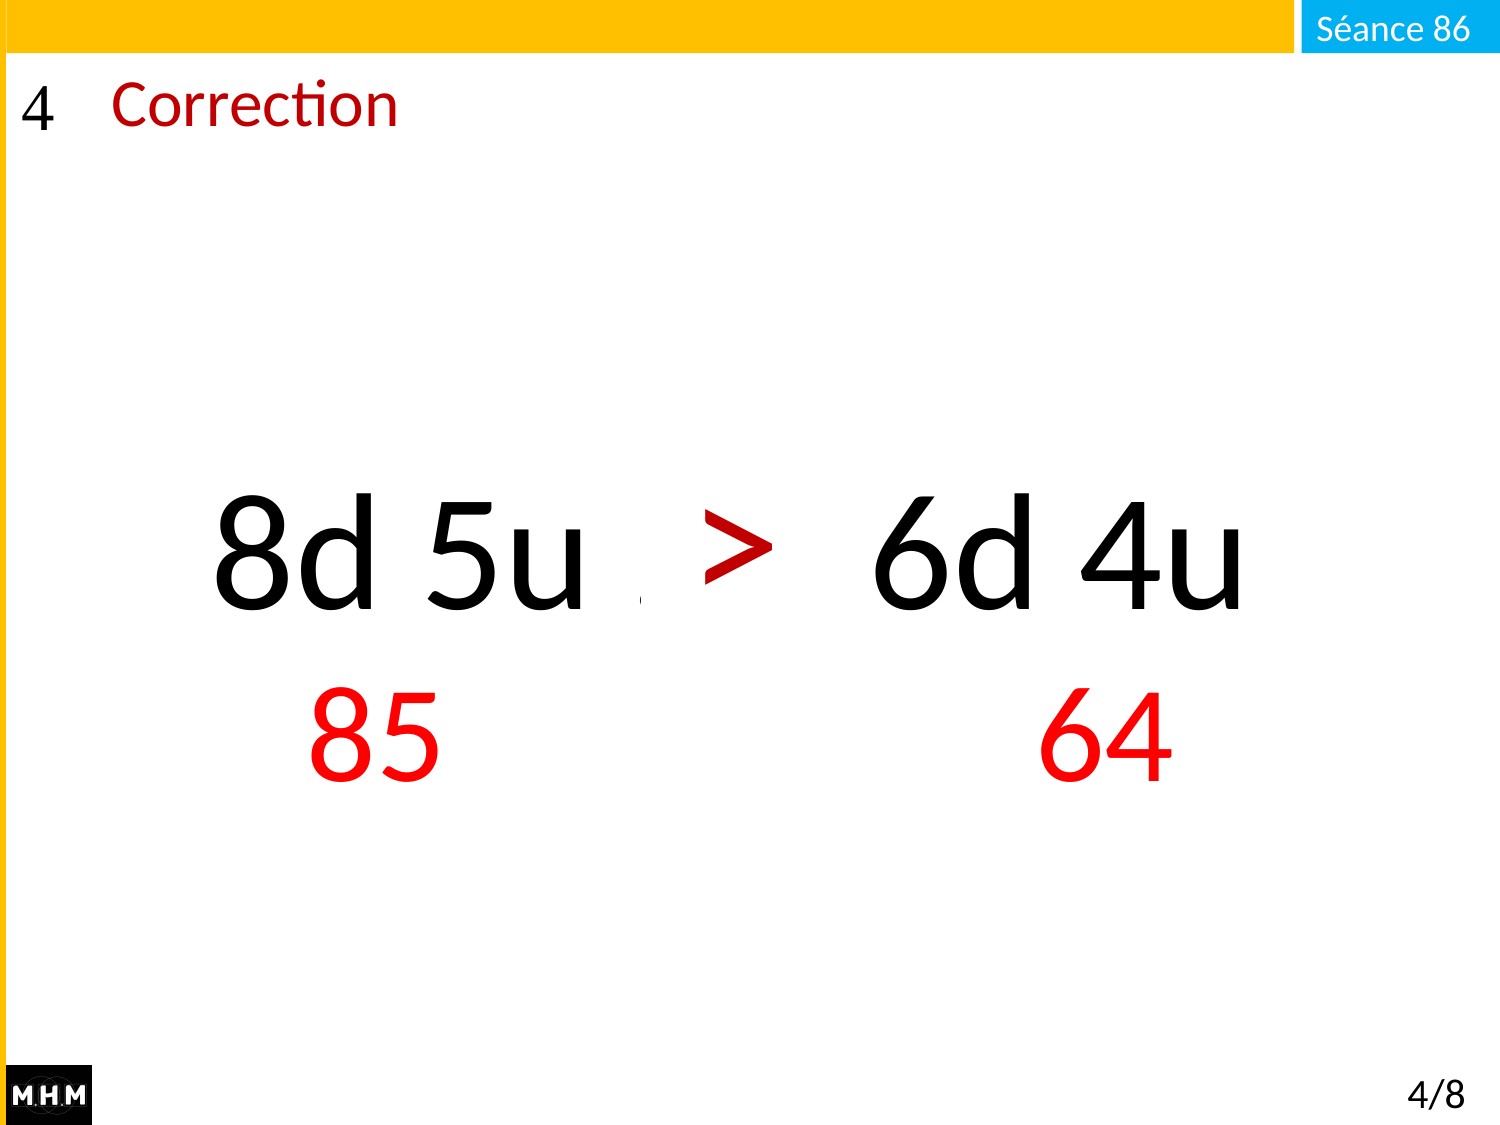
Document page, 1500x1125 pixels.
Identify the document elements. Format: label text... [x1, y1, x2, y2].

text_box > [640, 414, 829, 636]
text_box 8d 5u . . . 6d 4u [196, 435, 640, 650]
text_box 85 64 [260, 636, 1425, 817]
picture [6, 1065, 92, 1125]
title Correction [96, 60, 1391, 149]
list 4/8 [1373, 1064, 1500, 1125]
text_box 8d 5u . . . 6d 4u [829, 435, 1360, 636]
